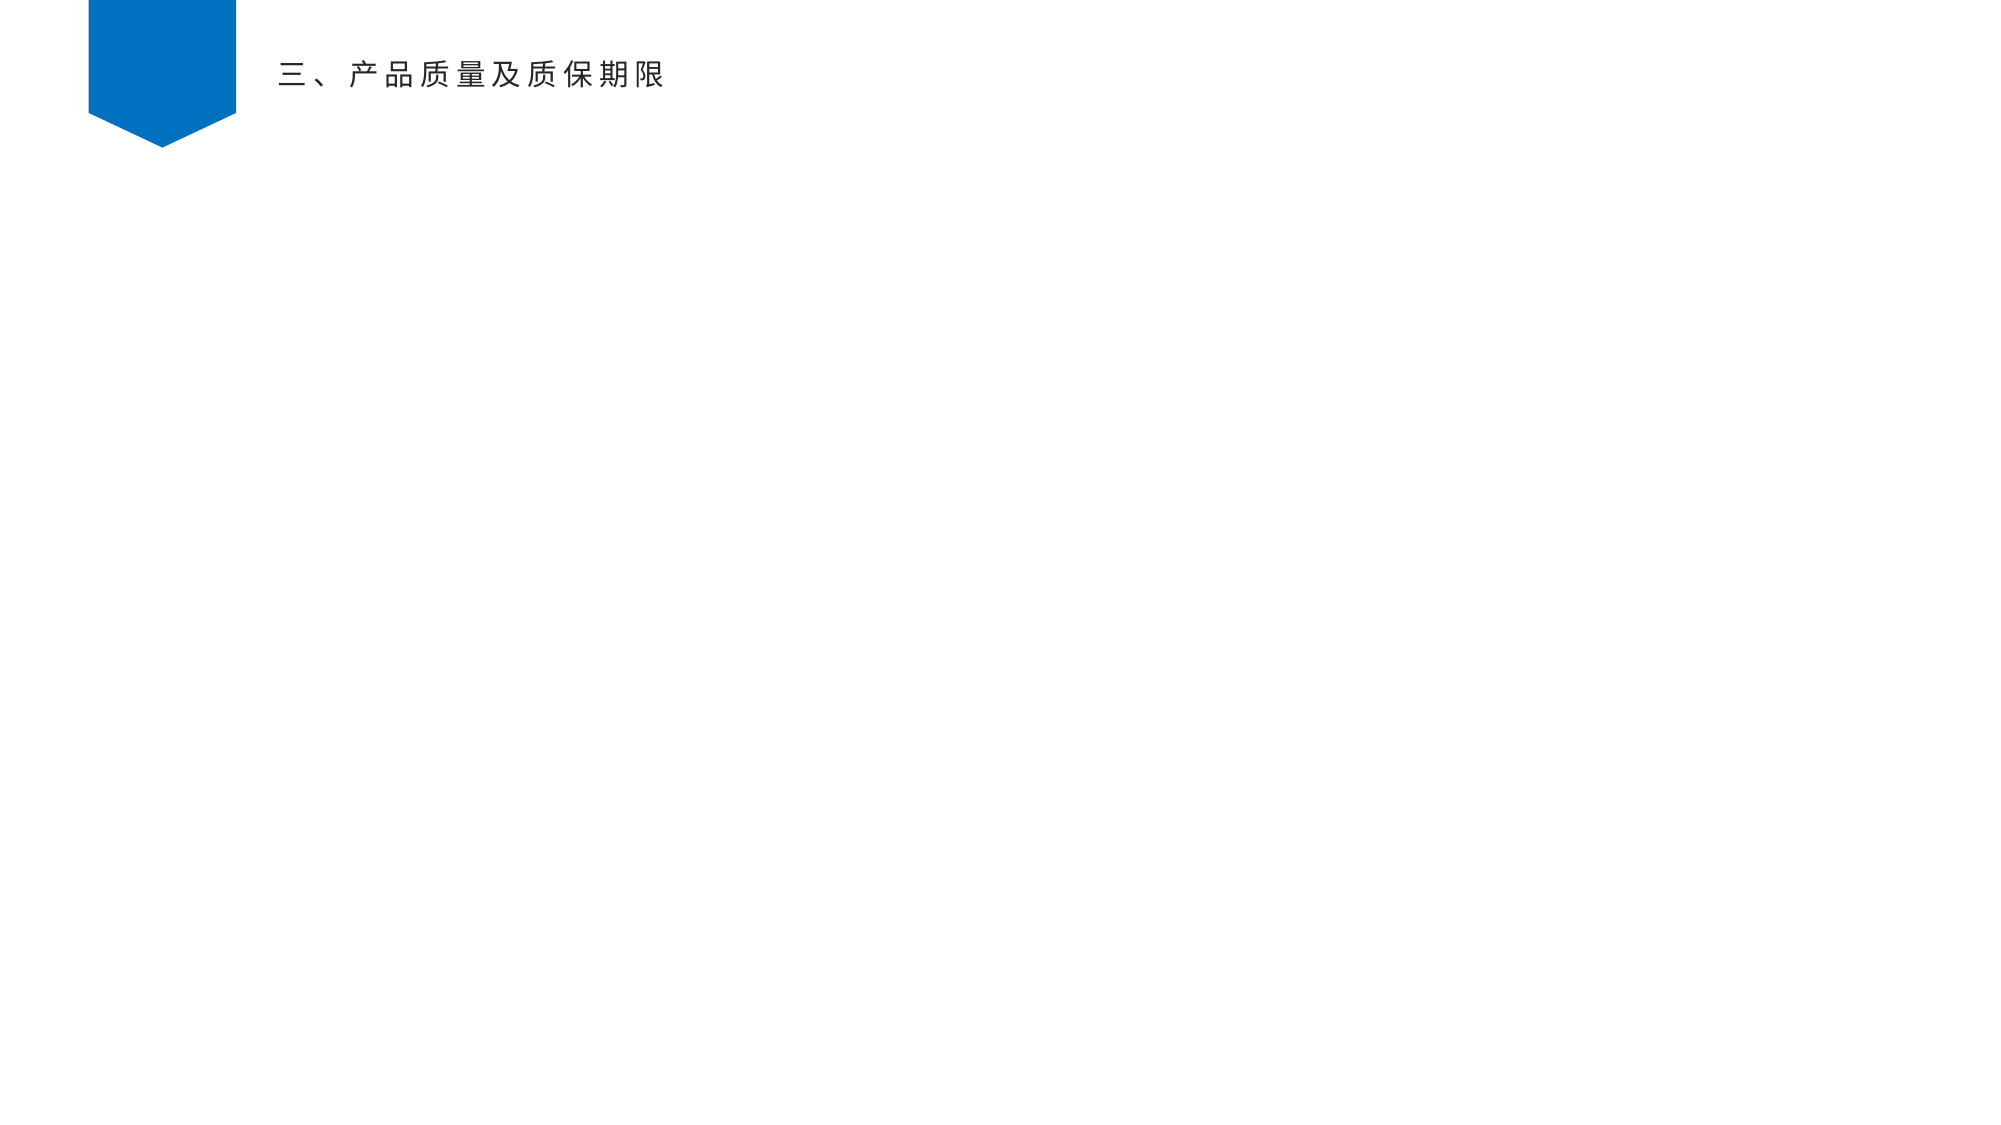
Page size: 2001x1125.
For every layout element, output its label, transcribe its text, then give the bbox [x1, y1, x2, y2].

title 三、产品质量及质保期限 [262, 15, 1940, 132]
text_box [87, 0, 238, 149]
